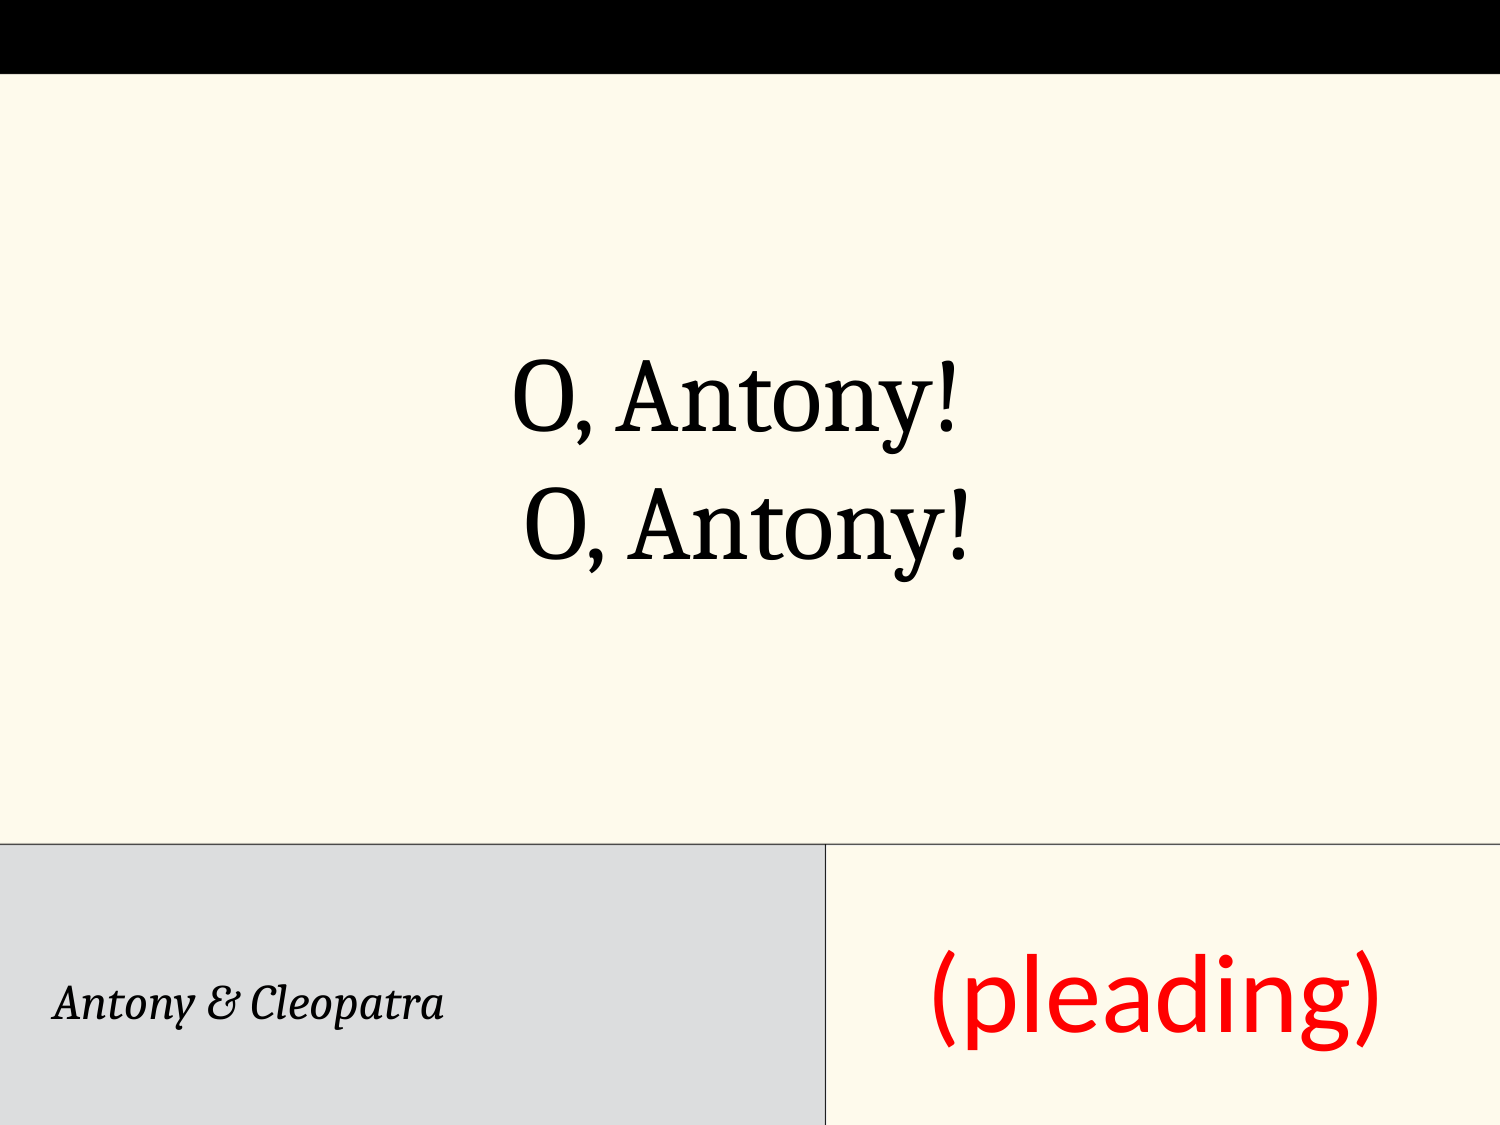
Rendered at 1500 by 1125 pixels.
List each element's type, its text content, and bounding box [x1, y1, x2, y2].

text_box Antony & Cleopatra [37, 962, 688, 1037]
text_box (pleading) [862, 912, 1450, 1088]
text_box O, Antony! O, Antony! [168, 249, 1332, 592]
picture [0, 0, 1500, 1125]
